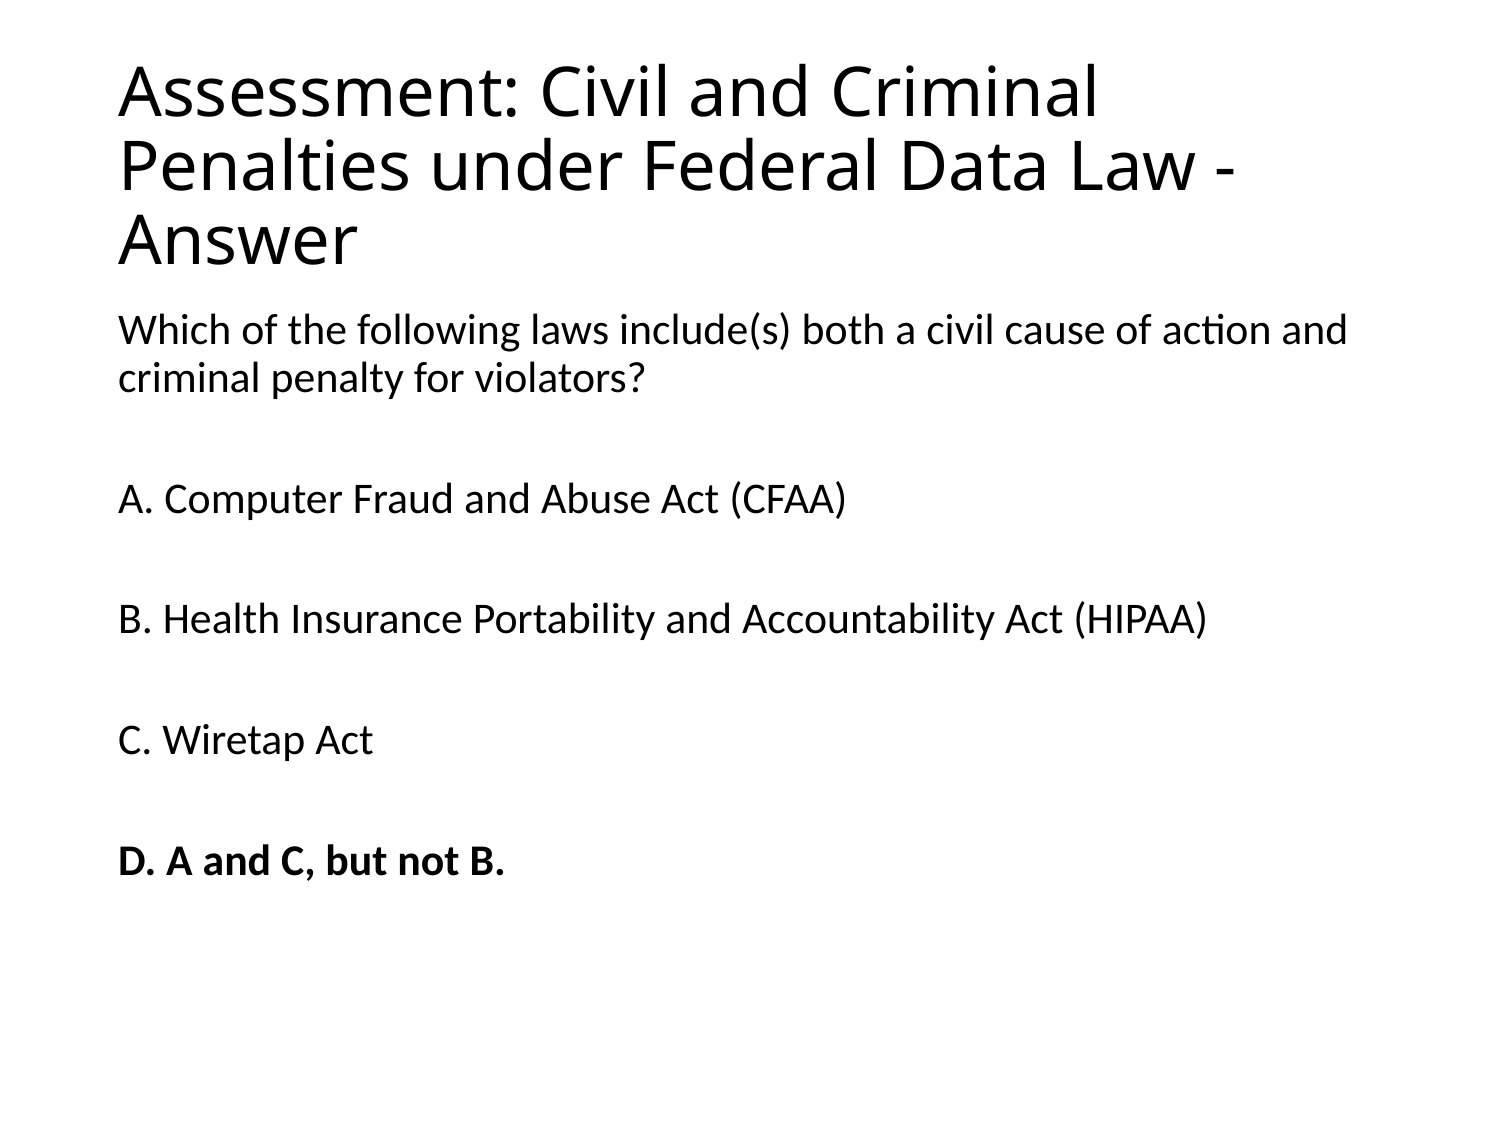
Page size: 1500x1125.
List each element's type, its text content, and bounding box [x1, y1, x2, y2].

list Which of the following laws include(s) both a civil cause of action and criminal penalty for violators? A. Computer Fraud and Abuse Act (CFAA) B. Health Insurance Portability and Accountability Act (HIPAA) C. Wiretap Act D. A and C, but not B. [102, 299, 1398, 1014]
title Assessment: Civil and Criminal Penalties under Federal Data Law - Answer [102, 59, 1398, 278]
